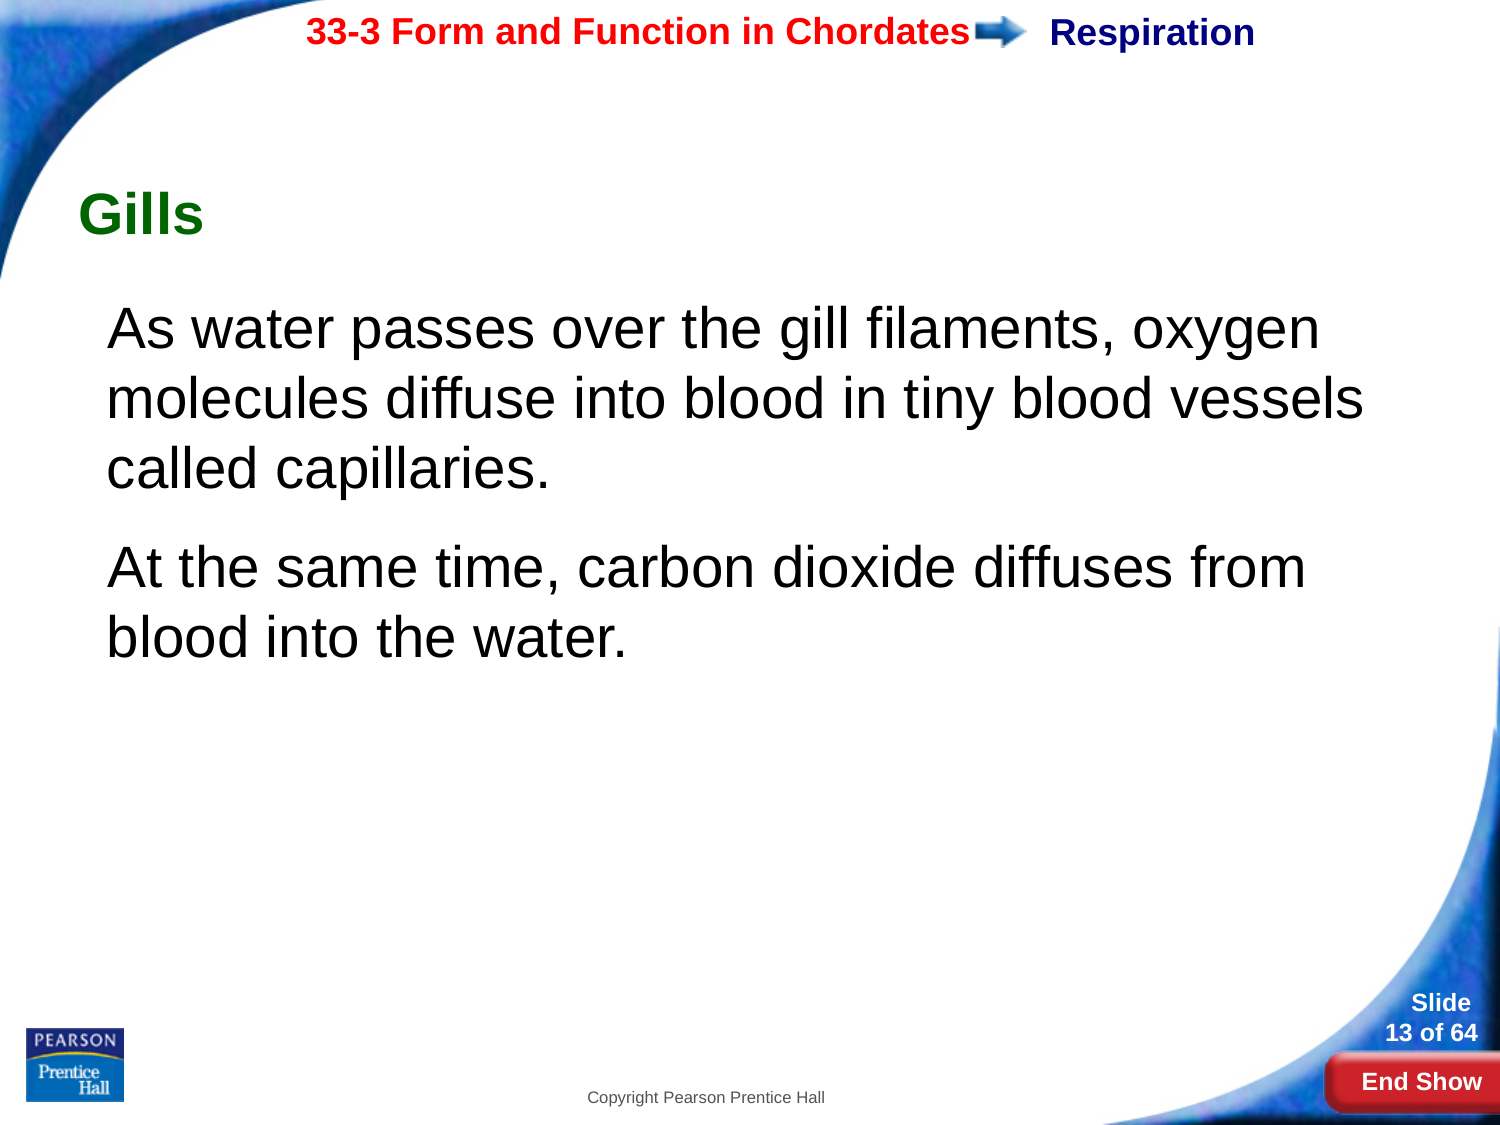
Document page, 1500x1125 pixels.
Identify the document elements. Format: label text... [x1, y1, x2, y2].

footer Copyright Pearson Prentice Hall [468, 1078, 945, 1105]
picture [0, 0, 1500, 1125]
list Gills As water passes over the gill filaments, oxygen molecules diffuse into blood in tiny blood vessels called capillaries. At the same time, carbon dioxide diffuses from blood into the water. [44, 179, 1448, 976]
title Respiration [1034, 0, 1500, 76]
